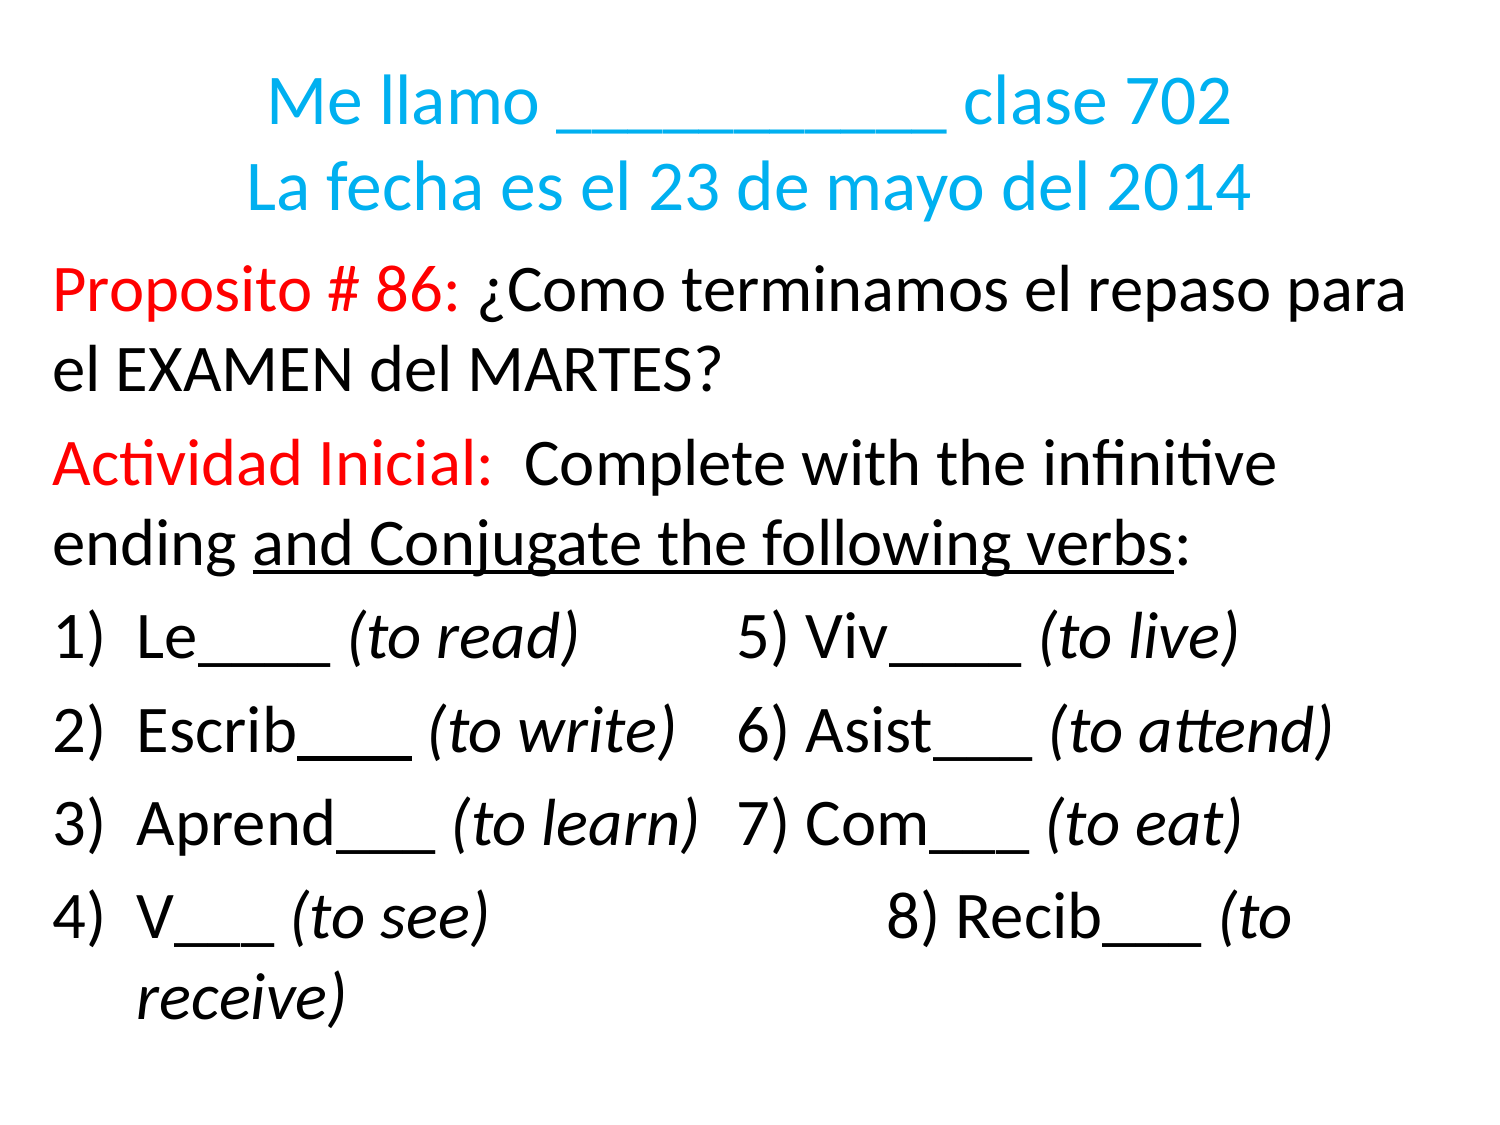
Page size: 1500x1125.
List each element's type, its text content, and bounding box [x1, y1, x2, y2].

list Proposito # 86: ¿Como terminamos el repaso para el EXAMEN del MARTES? Actividad Inicial: Complete with the infinitive ending and Conjugate the following verbs: Le____ (to read) 5) Viv____ (to live) Escrib___ (to write) 6) Asist___ (to attend) Aprend___ (to learn) 7) Com___ (to eat) V___ (to see) 8) Recib___ (to receive) [37, 237, 1475, 1125]
title Me llamo ___________ clase 702 La fecha es el 23 de mayo del 2014 [75, 45, 1425, 233]
